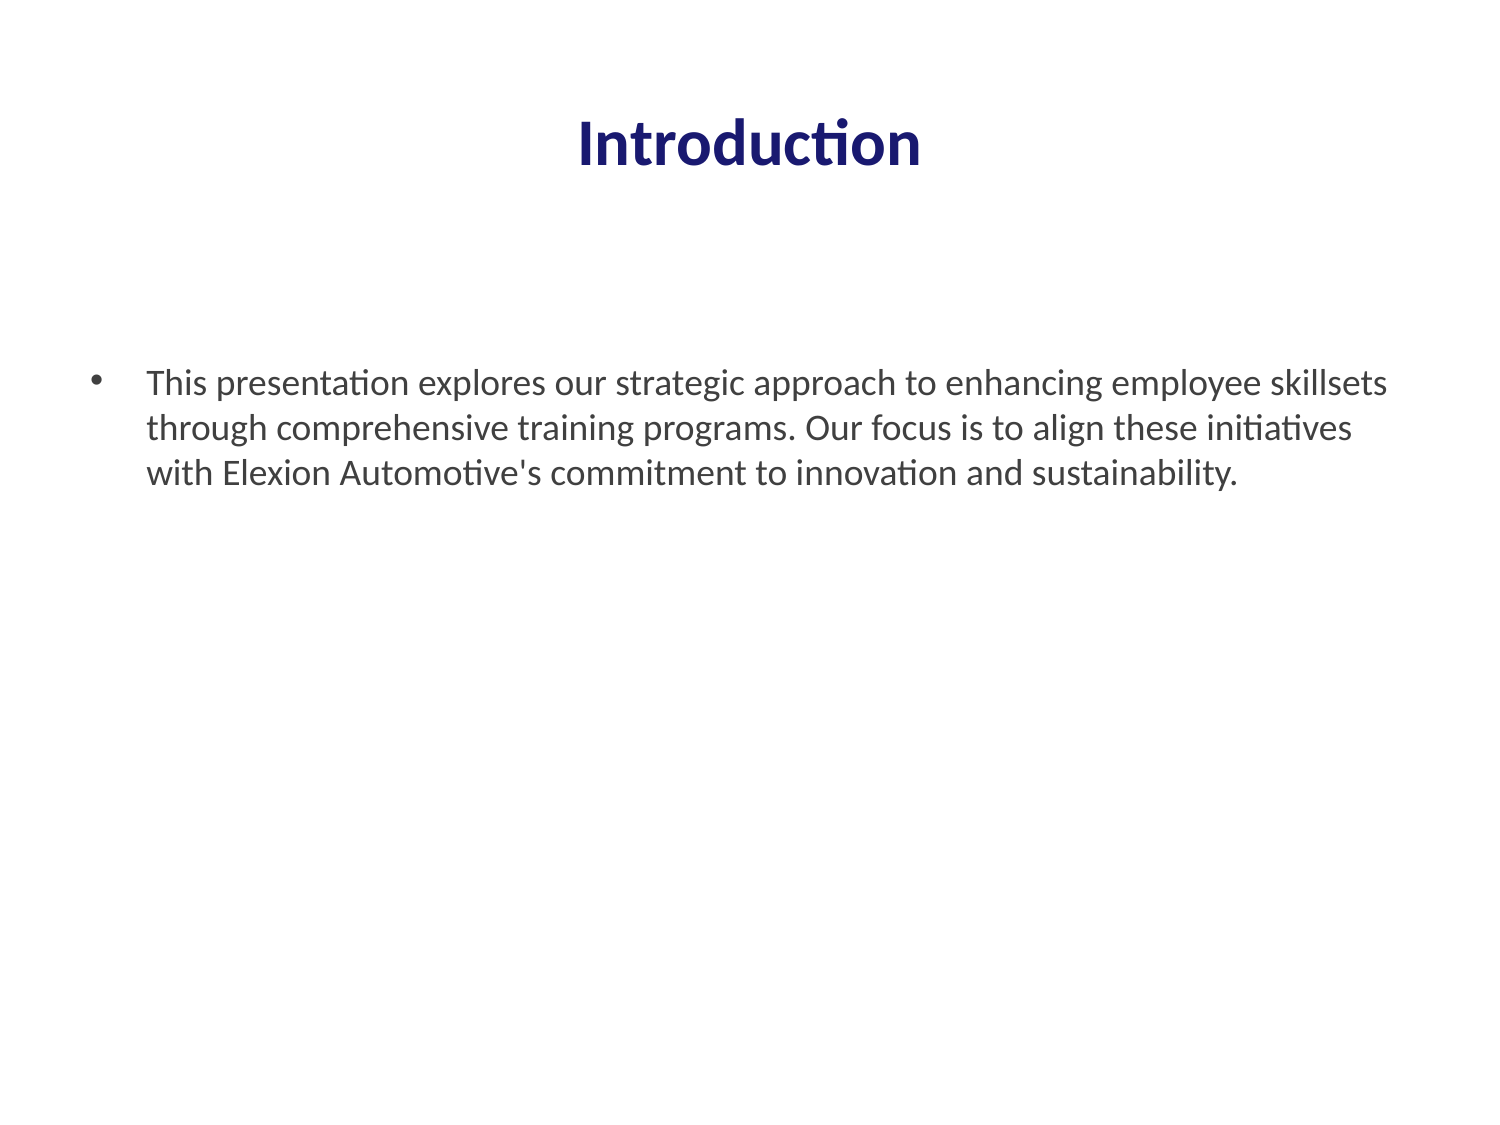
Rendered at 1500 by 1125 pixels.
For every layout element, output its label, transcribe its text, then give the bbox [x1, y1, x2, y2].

title Introduction [75, 45, 1425, 233]
list This presentation explores our strategic approach to enhancing employee skillsets through comprehensive training programs. Our focus is to align these initiatives with Elexion Automotive's commitment to innovation and sustainability. [75, 262, 1425, 1005]
